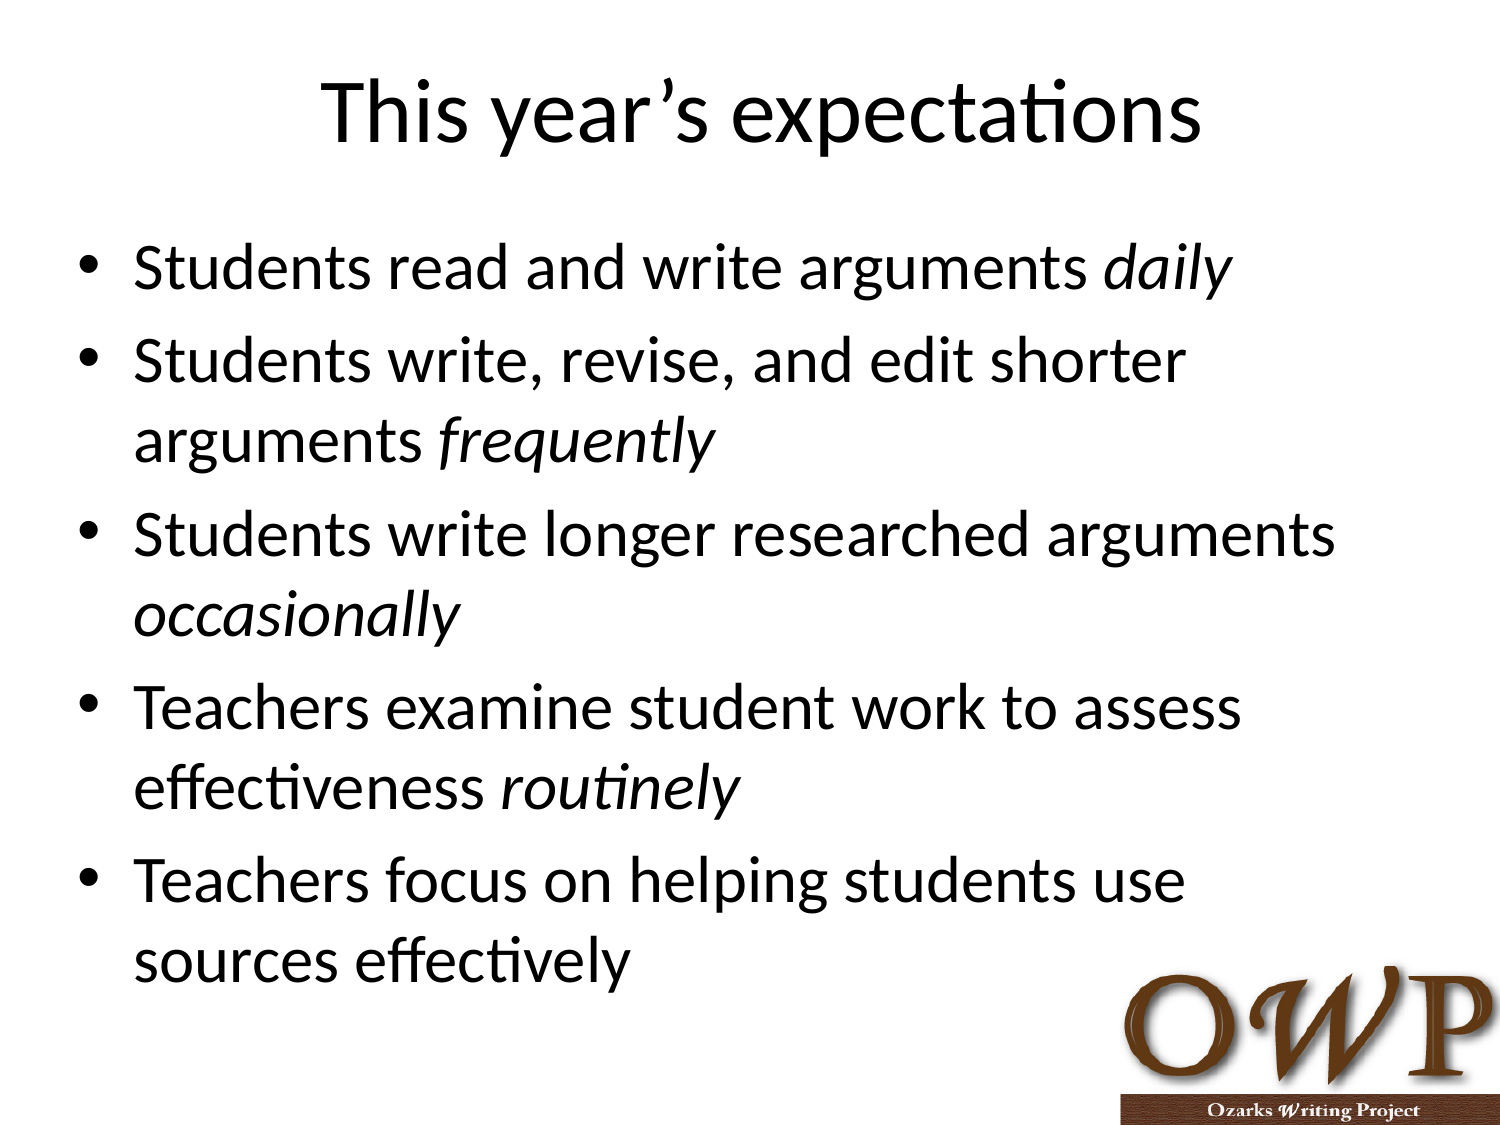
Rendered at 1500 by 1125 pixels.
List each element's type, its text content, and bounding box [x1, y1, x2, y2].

title This year’s expectations [87, 12, 1438, 201]
list Students read and write arguments daily Students write, revise, and edit shorter arguments frequently Students write longer researched arguments occasionally Teachers examine student work to assess effectiveness routinely Teachers focus on helping students use sources effectively [62, 215, 1413, 959]
picture [1120, 957, 1500, 1125]
